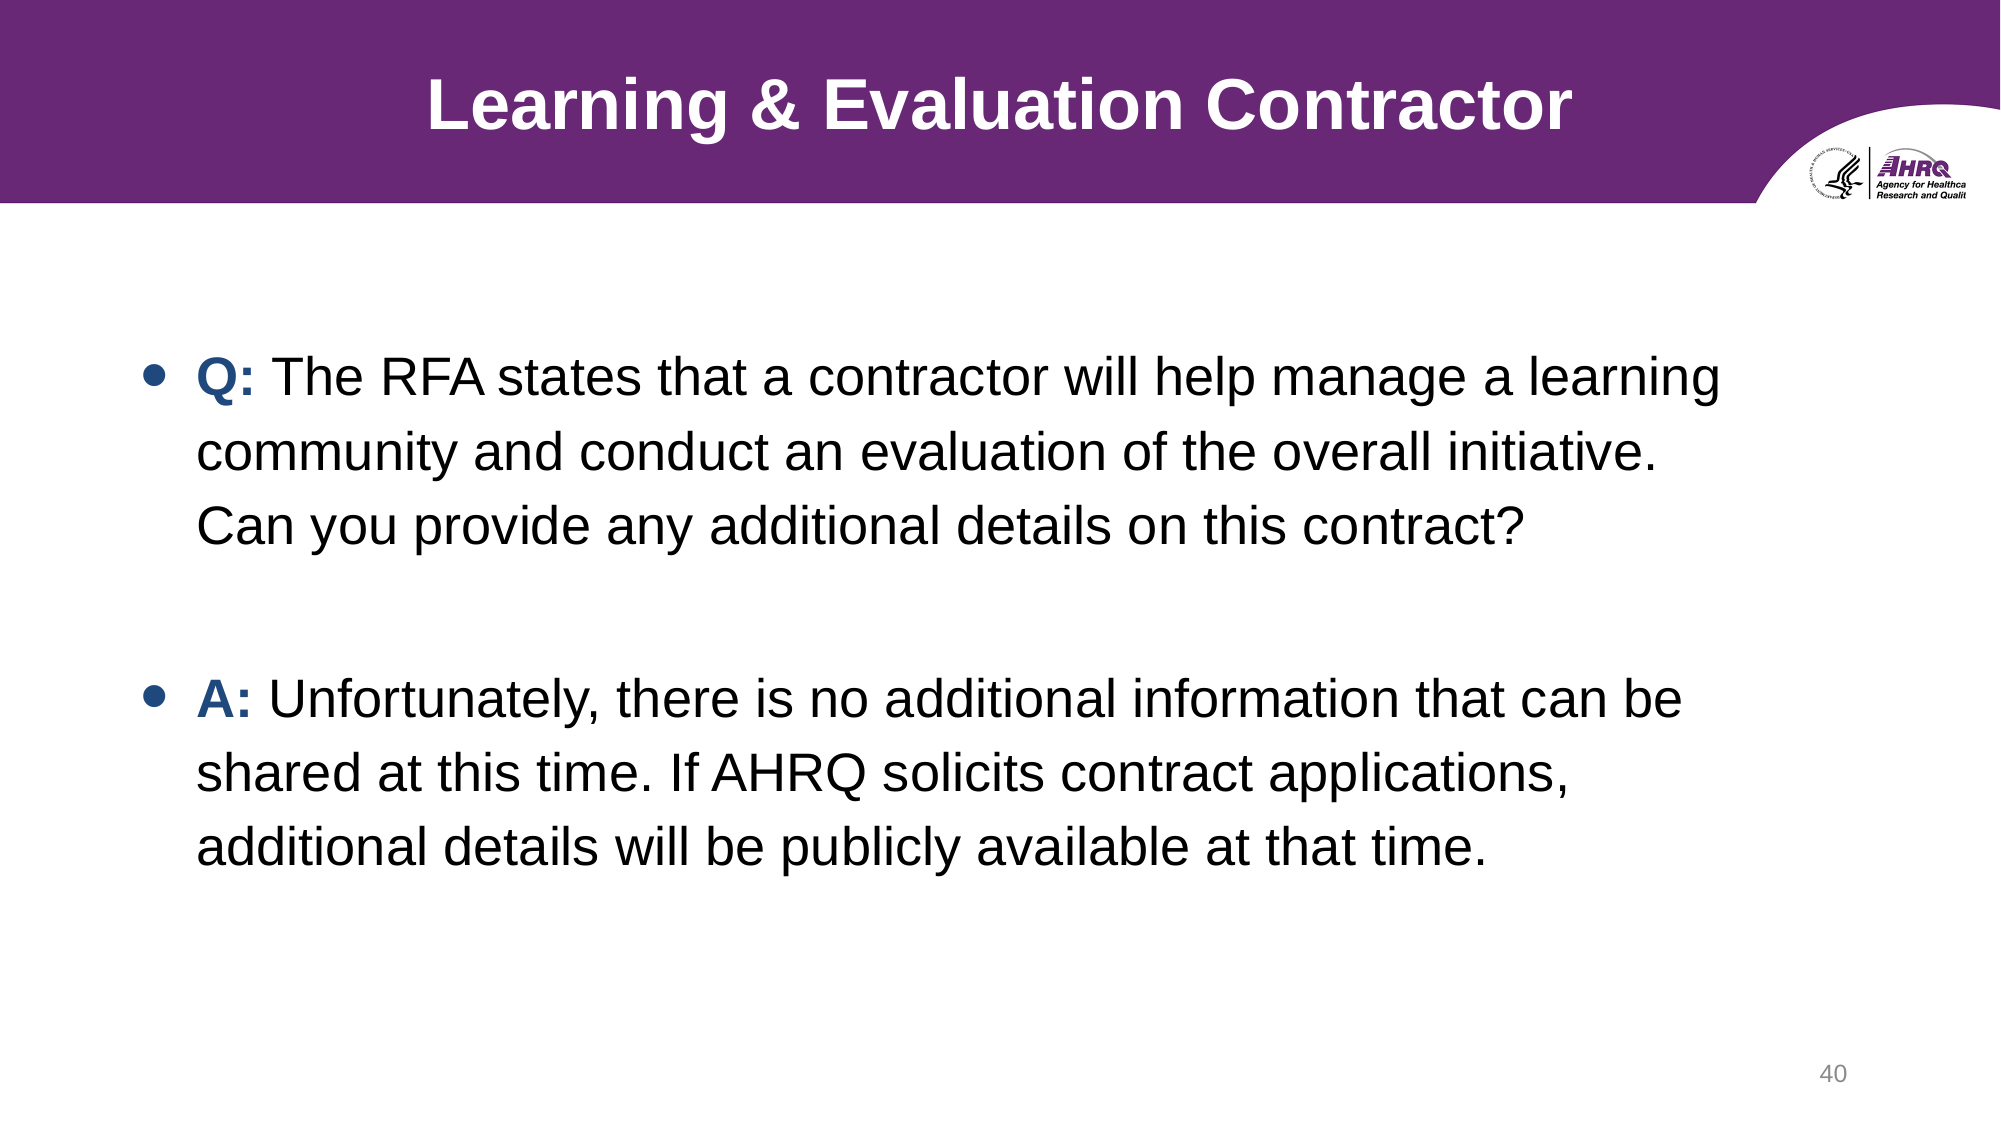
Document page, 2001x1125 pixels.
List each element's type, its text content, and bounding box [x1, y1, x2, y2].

slide_number 40 [1412, 1042, 1863, 1103]
list Q: The RFA states that a contractor will help manage a learning community and conduct an evaluation of the overall initiative. Can you provide any additional details on this contract? A: Unfortunately, there is no additional information that can be shared at this time. If AHRQ solicits contract applications, additional details will be publicly available at that time. [125, 324, 1763, 1068]
picture [0, 0, 2001, 1125]
title Learning & Evaluation Contractor [275, 50, 1725, 152]
